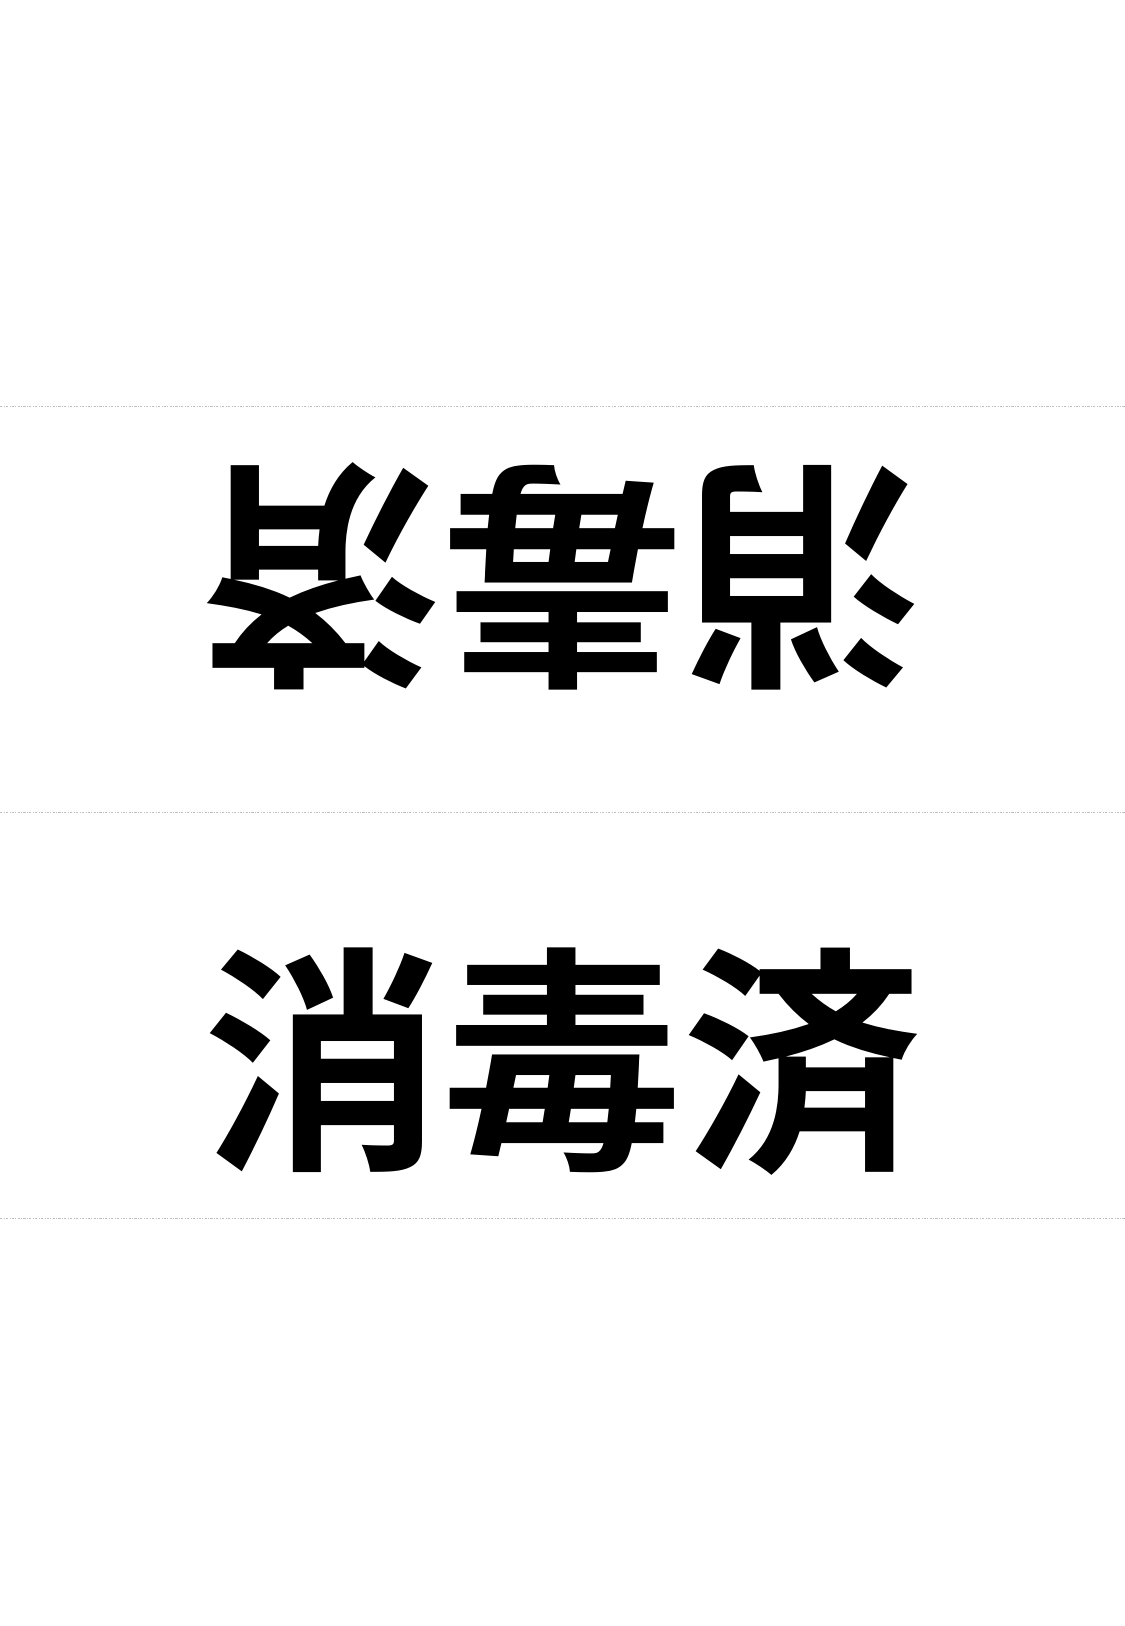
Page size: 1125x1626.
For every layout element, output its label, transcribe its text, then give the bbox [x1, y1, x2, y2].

text_box 消毒済 [188, 904, 937, 1207]
text_box 消毒済 [188, 431, 937, 734]
